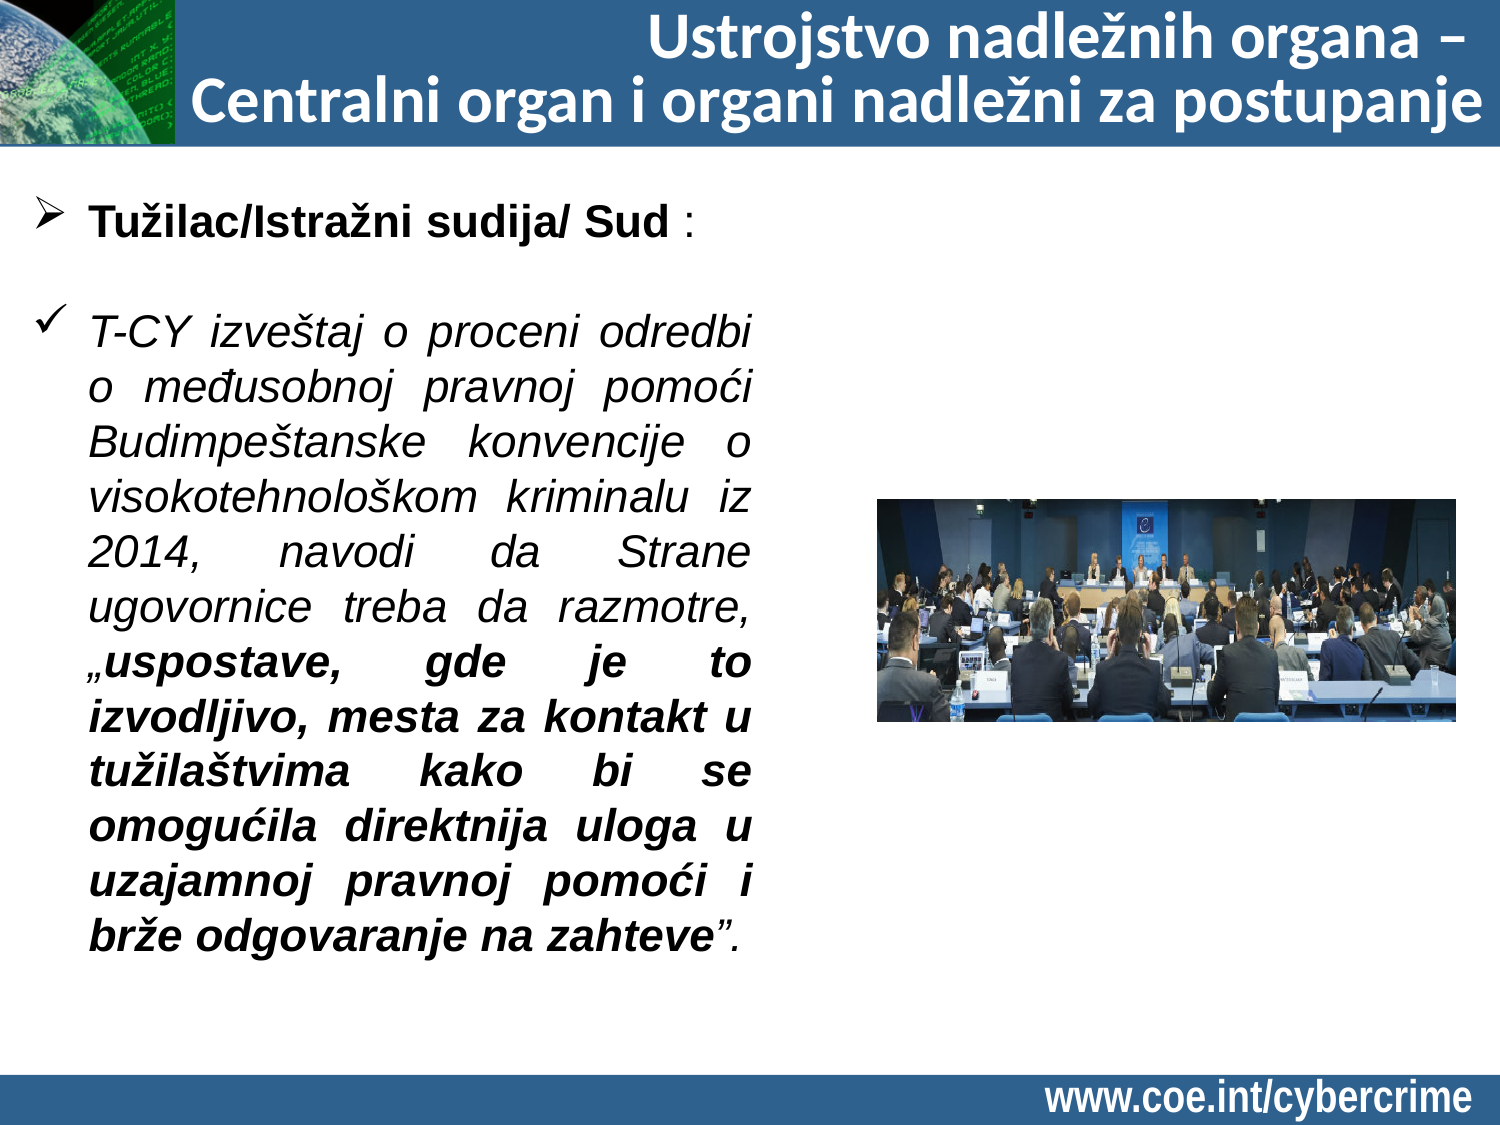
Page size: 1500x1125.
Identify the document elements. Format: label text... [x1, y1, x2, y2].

text_box [0, 1073, 1030, 1125]
text_box www.coe.int/cybercrime [1030, 1059, 1500, 1125]
picture [0, 0, 175, 144]
text_box Tužilac/Istražni sudija/ Sud : T-CY izveštaj o proceni odredbi o međusobnoj pravnoj pomoći Budimpeštanske konvencije o visokotehnološkom kriminalu iz 2014, navodi da Strane ugovornice treba da razmotre, „uspostave, gde je to izvodljivo, mesta za kontakt u tužilaštvima kako bi se omogućila direktnija uloga u uzajamnoj pravnoj pomoći i brže odgovaranje na zahteve”. [17, 183, 768, 1024]
text_box Ustrojstvo nadležnih organa – Centralni organ i organi nadležni za postupanje [177, 0, 1500, 149]
picture [877, 499, 1456, 722]
